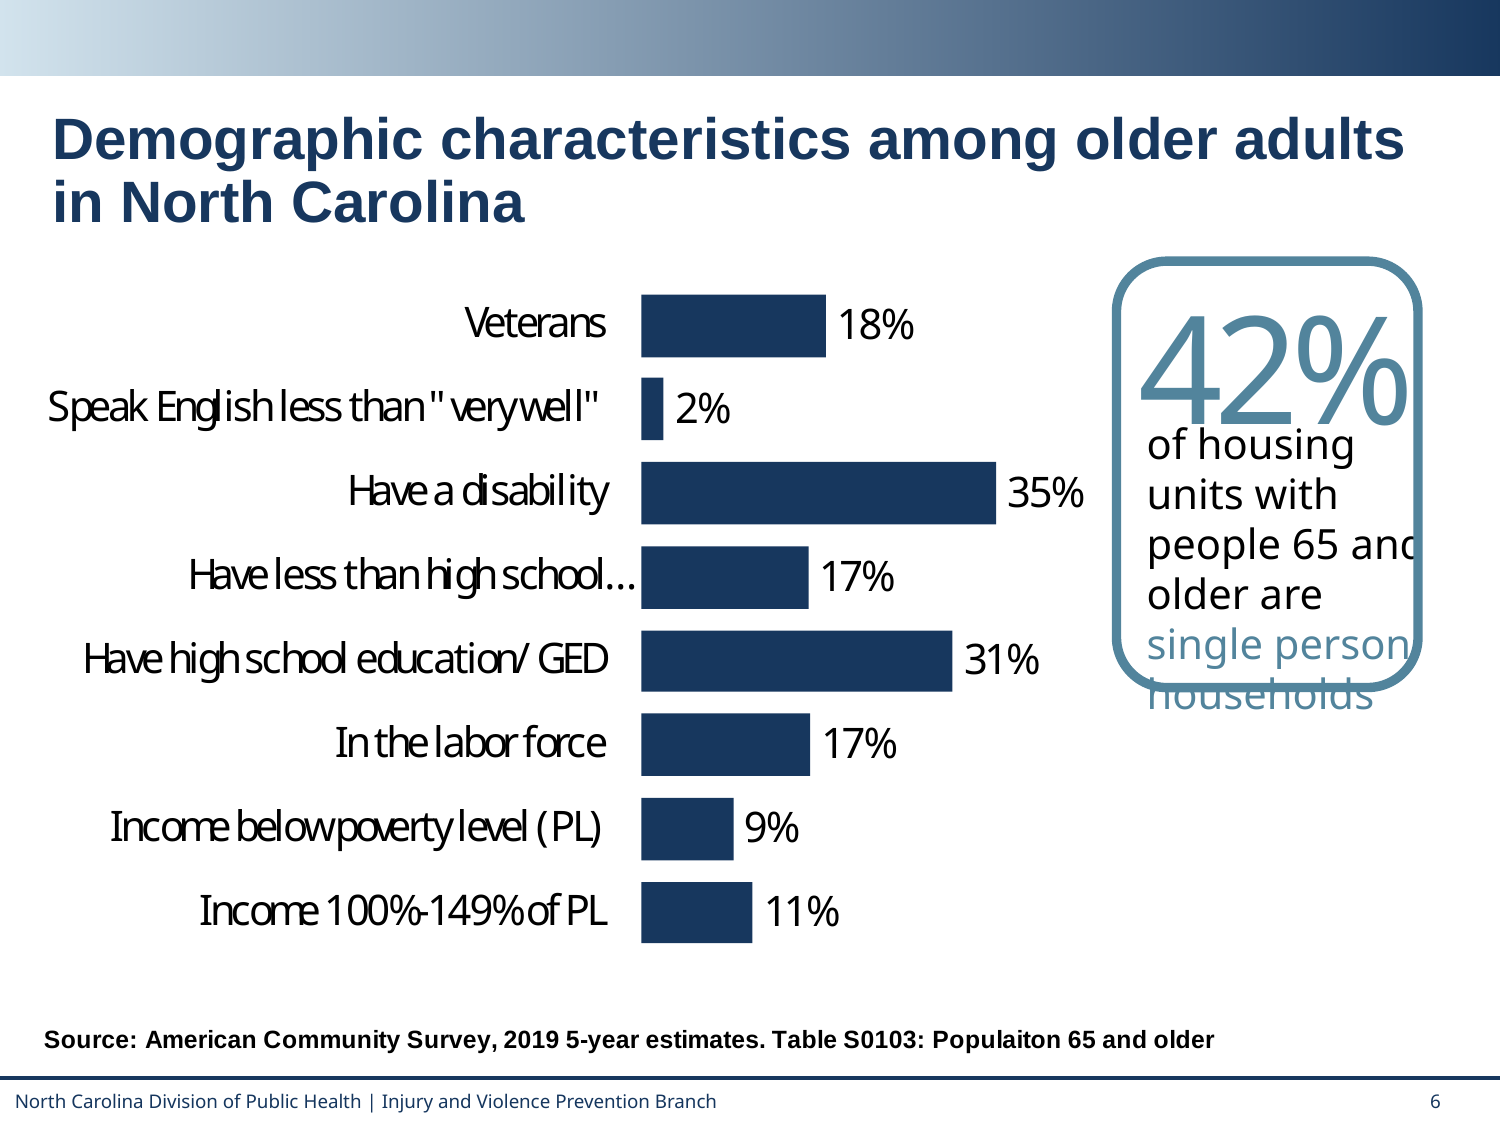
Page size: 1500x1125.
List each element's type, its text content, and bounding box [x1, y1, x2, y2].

picture [37, 1022, 1325, 1057]
title Demographic characteristics among older adults in North Carolina [37, 102, 1466, 193]
picture [37, 254, 1419, 971]
text_box of housing units with people 65 and older are single person households [1344, 410, 1458, 726]
text_box [1344, 311, 1420, 689]
